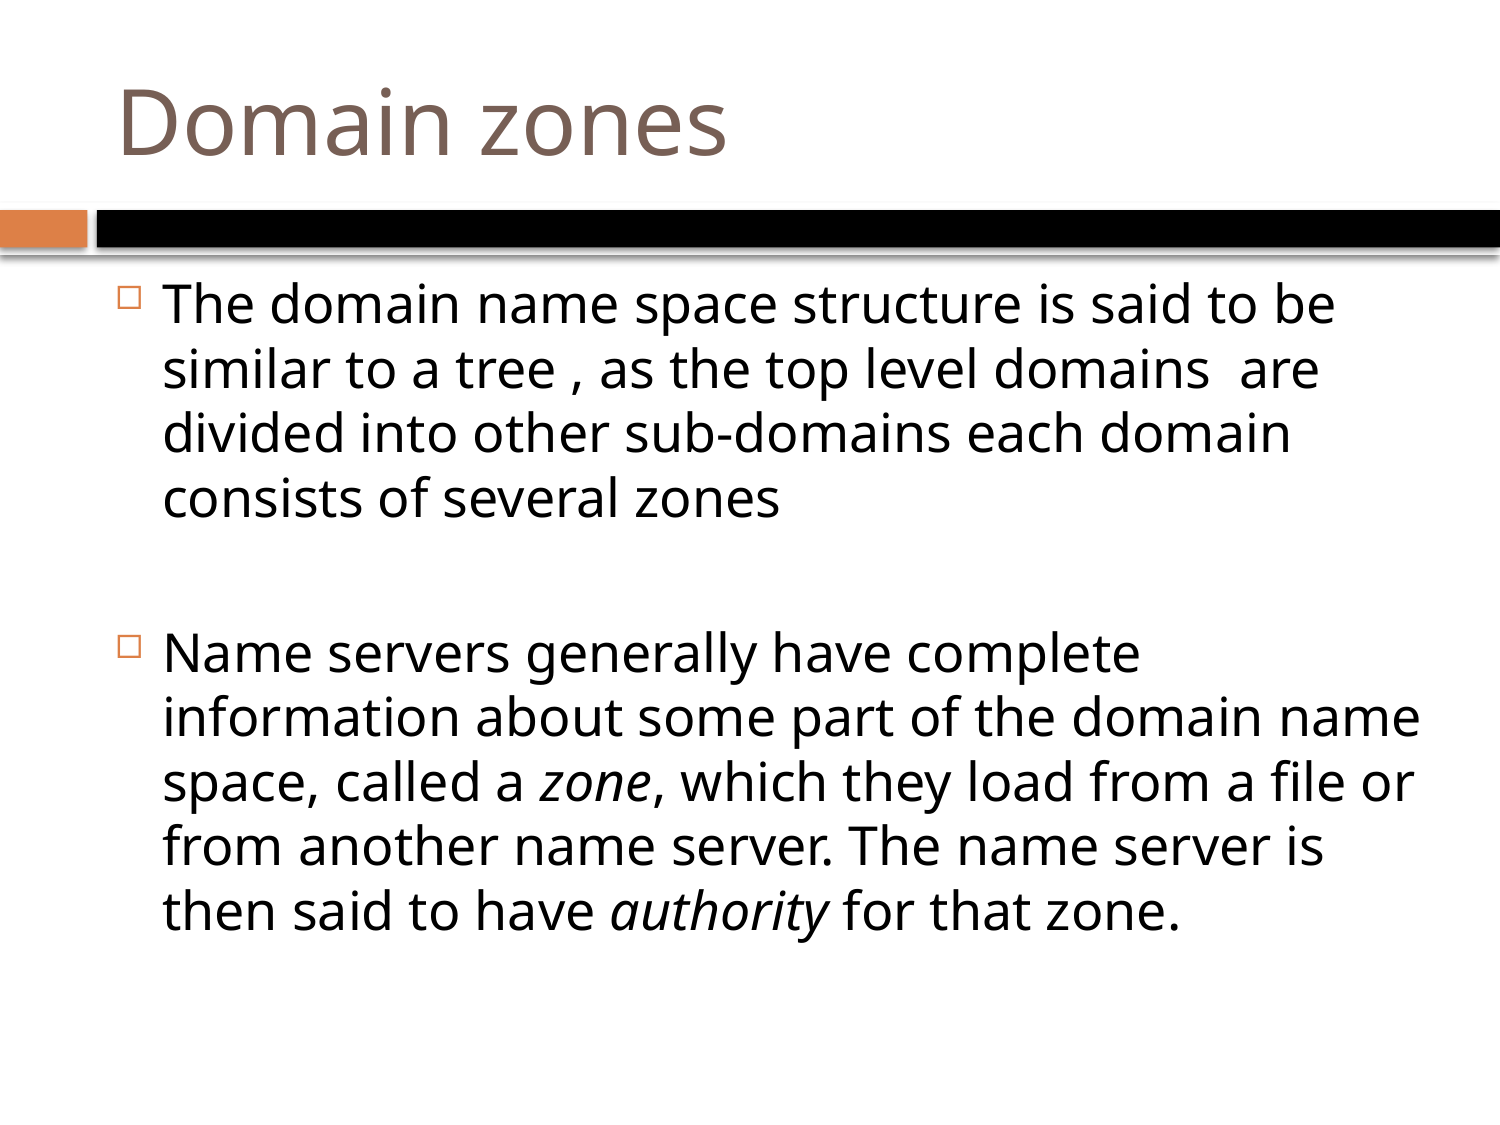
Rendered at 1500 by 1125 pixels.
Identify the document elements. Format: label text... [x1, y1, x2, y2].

list The domain name space structure is said to be similar to a tree , as the top level domains are divided into other sub-domains each domain consists of several zones Name servers generally have complete information about some part of the domain name space, called a zone, which they load from a file or from another name server. The name server is then said to have authority for that zone. [100, 262, 1438, 1000]
title Domain zones [100, 37, 1438, 200]
